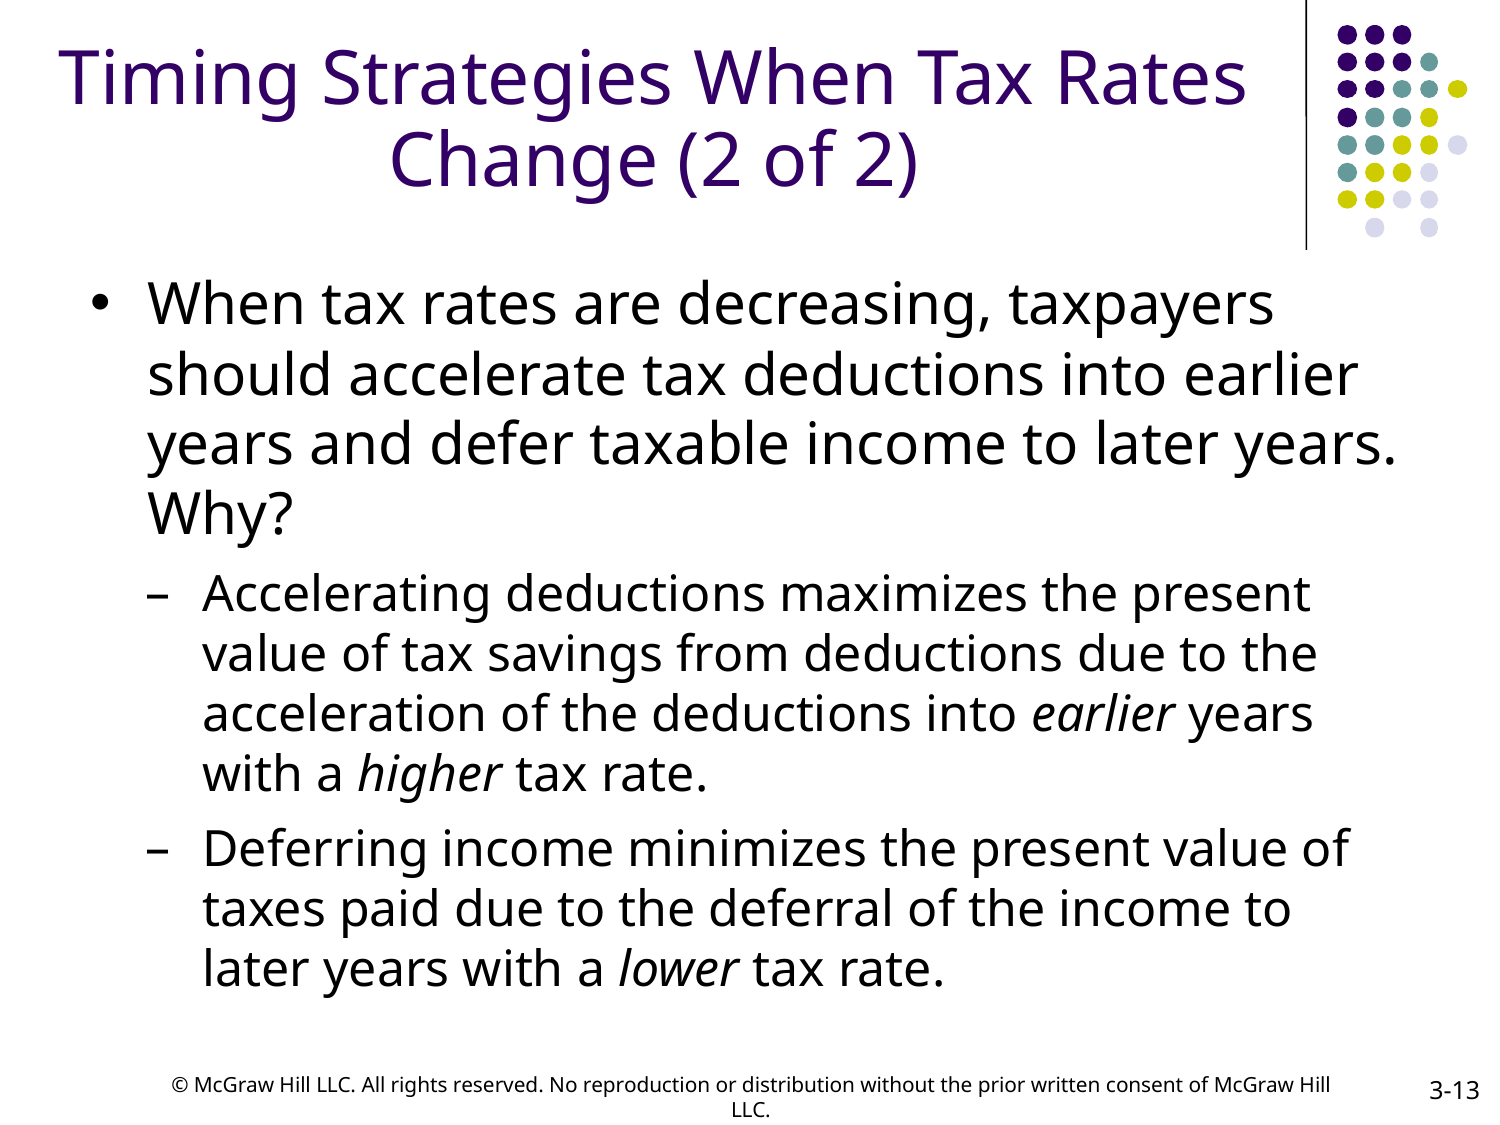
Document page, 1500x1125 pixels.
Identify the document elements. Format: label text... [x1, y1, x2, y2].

title Timing Strategies When Tax Rates Change (2 of 2) [32, 8, 1275, 234]
slide_number 3-13 [1345, 1061, 1496, 1122]
list When tax rates are decreasing, taxpayers should accelerate tax deductions into earlier years and defer taxable income to later years. Why? Accelerating deductions maximizes the present value of tax savings from deductions due to the acceleration of the deductions into earlier years with a higher tax rate. Deferring income minimizes the present value of taxes paid due to the deferral of the income to later years with a lower tax rate. [75, 259, 1425, 1062]
